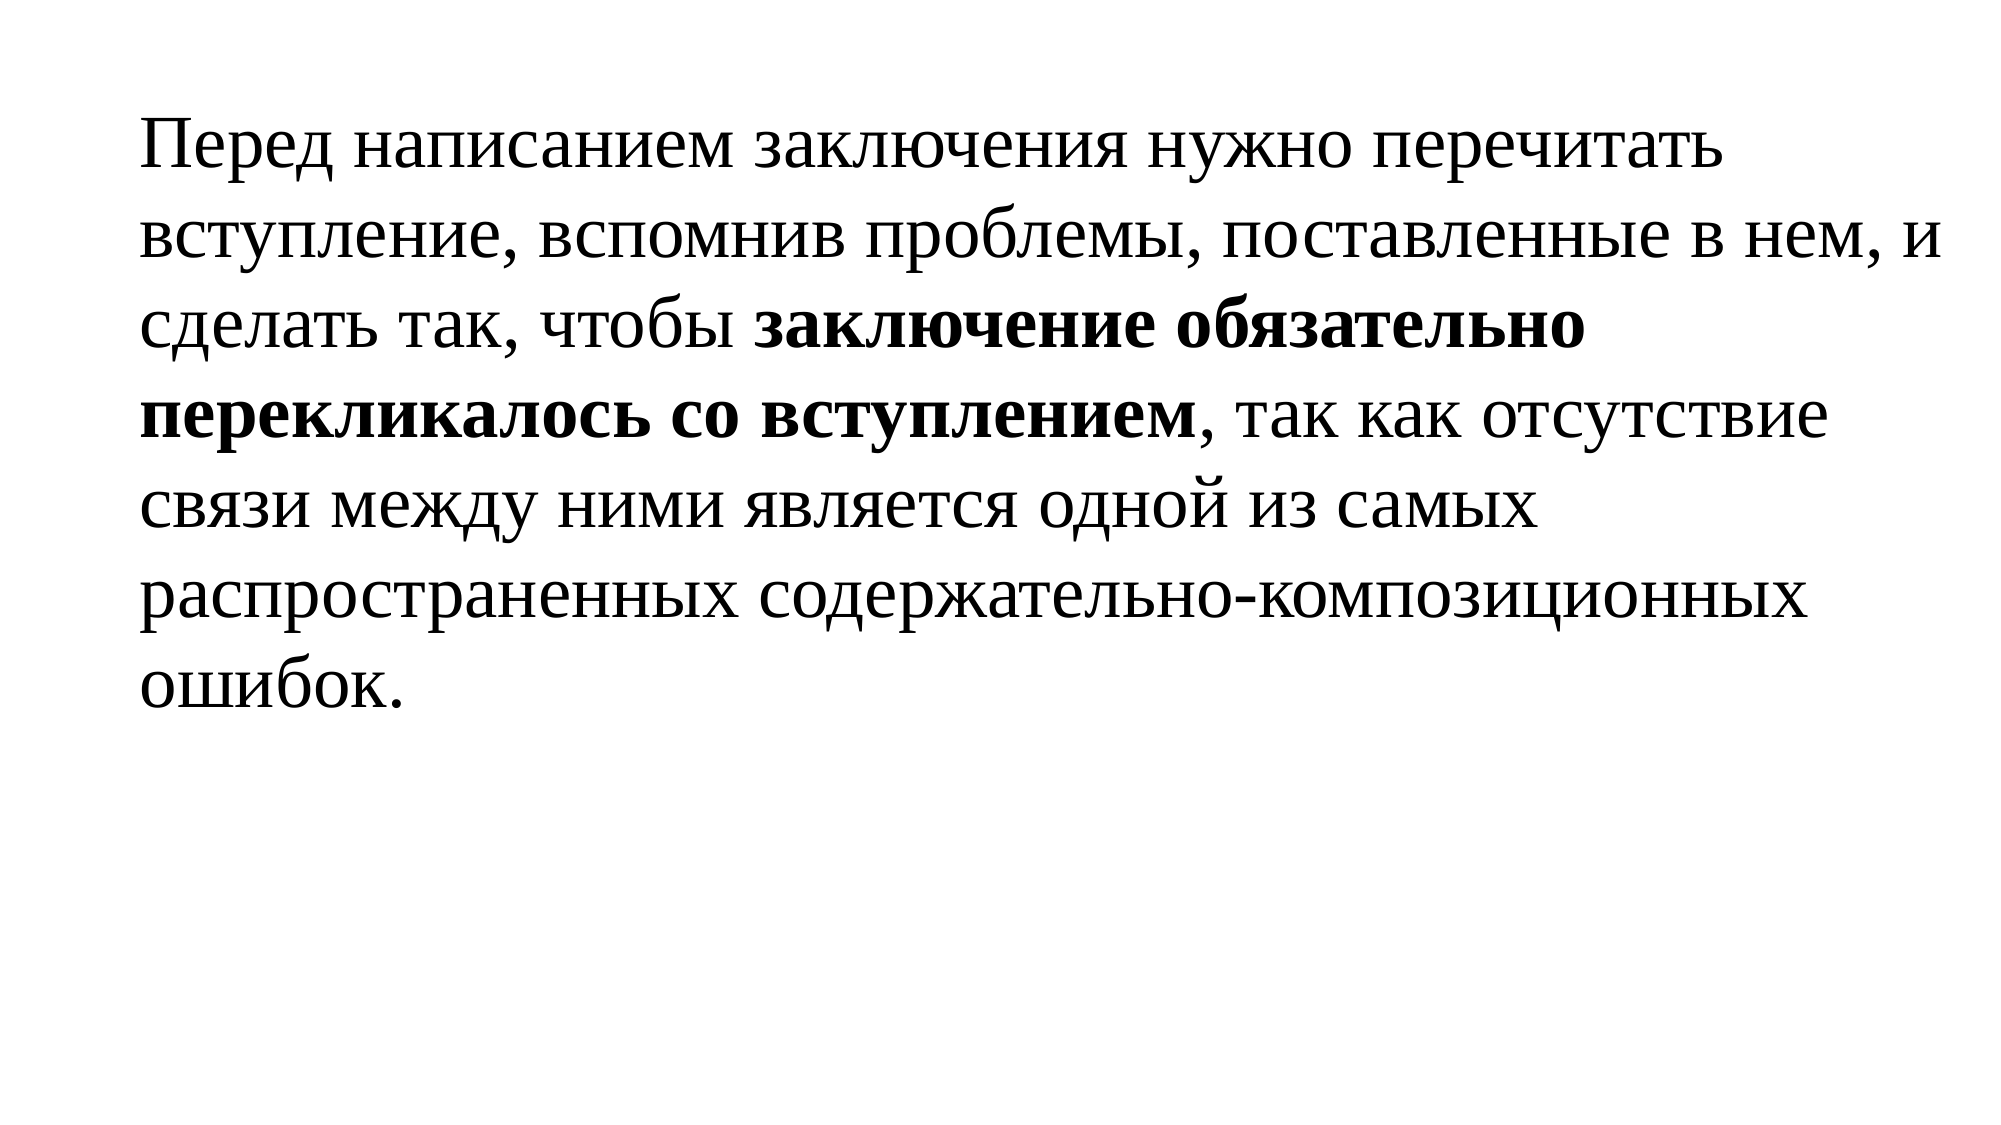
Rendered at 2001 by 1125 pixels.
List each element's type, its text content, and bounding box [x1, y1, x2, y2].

text_box Перед написанием заключения нужно перечитать вступление, вспомнив проблемы, поставленные в нем, и сделать так, чтобы заключение обязательно перекликалось со вступлением, так как отсутствие связи между ними является одной из самых распространенных содержательно-композиционных ошибок. [125, 85, 1963, 731]
